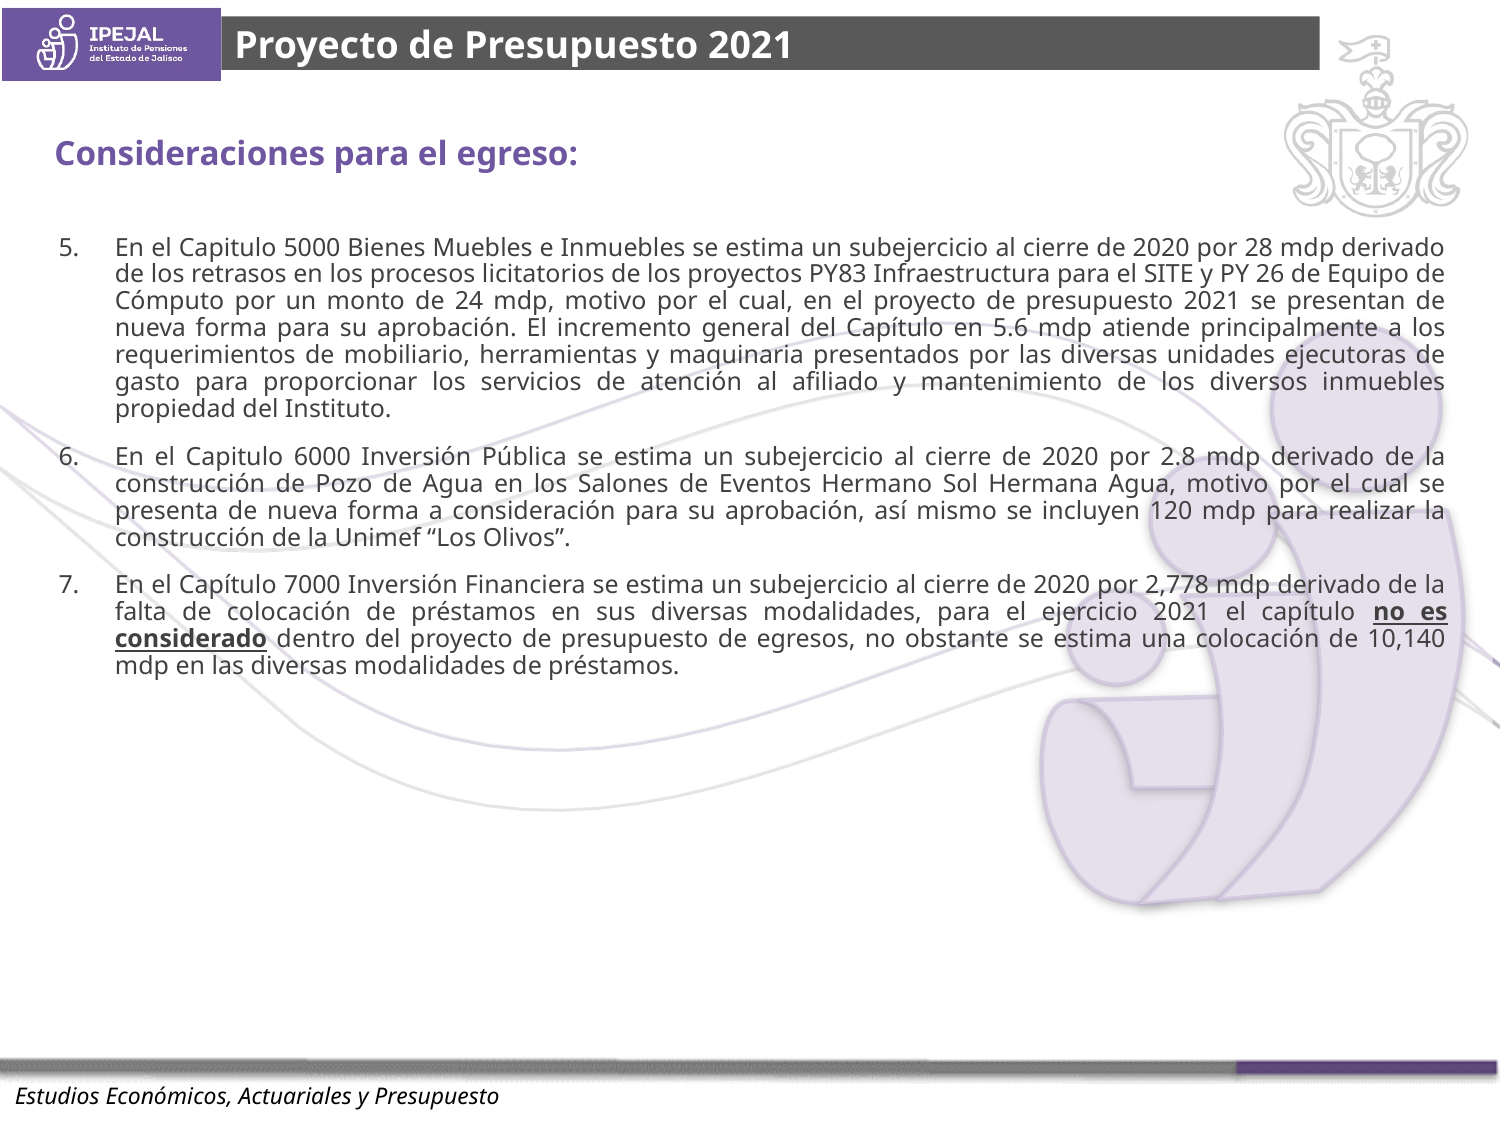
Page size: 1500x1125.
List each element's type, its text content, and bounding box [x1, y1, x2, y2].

list En el Capitulo 5000 Bienes Muebles e Inmuebles se estima un subejercicio al cierre de 2020 por 28 mdp derivado de los retrasos en los procesos licitatorios de los proyectos PY83 Infraestructura para el SITE y PY 26 de Equipo de Cómputo por un monto de 24 mdp, motivo por el cual, en el proyecto de presupuesto 2021 se presentan de nueva forma para su aprobación. El incremento general del Capítulo en 5.6 mdp atiende principalmente a los requerimientos de mobiliario, herramientas y maquinaria presentados por las diversas unidades ejecutoras de gasto para proporcionar los servicios de atención al afiliado y mantenimiento de los diversos inmuebles propiedad del Instituto. En el Capitulo 6000 Inversión Pública se estima un subejercicio al cierre de 2020 por 2.8 mdp derivado de la construcción de Pozo de Agua en los Salones de Eventos Hermano Sol Hermana Agua, motivo por el cual se presenta de nueva forma a consideración para su aprobación, así mismo se incluyen 120 mdp para realizar la construcción de la Unimef “Los Olivos”. En el Capítulo 7000 Inversión Financiera se estima un subejercicio al cierre de 2020 por 2,778 mdp derivado de la falta de colocación de préstamos en sus diversas modalidades, para el ejercicio 2021 el capítulo no es considerado dentro del proyecto de presupuesto de egresos, no obstante se estima una colocación de 10,140 mdp en las diversas modalidades de préstamos. [43, 227, 1463, 1038]
list Proyecto de Presupuesto 2021 [219, 18, 1316, 73]
picture [0, 1053, 1500, 1084]
list Consideraciones para el egreso: [39, 129, 1457, 198]
picture [1493, 321, 1500, 812]
picture [2, 1, 221, 87]
